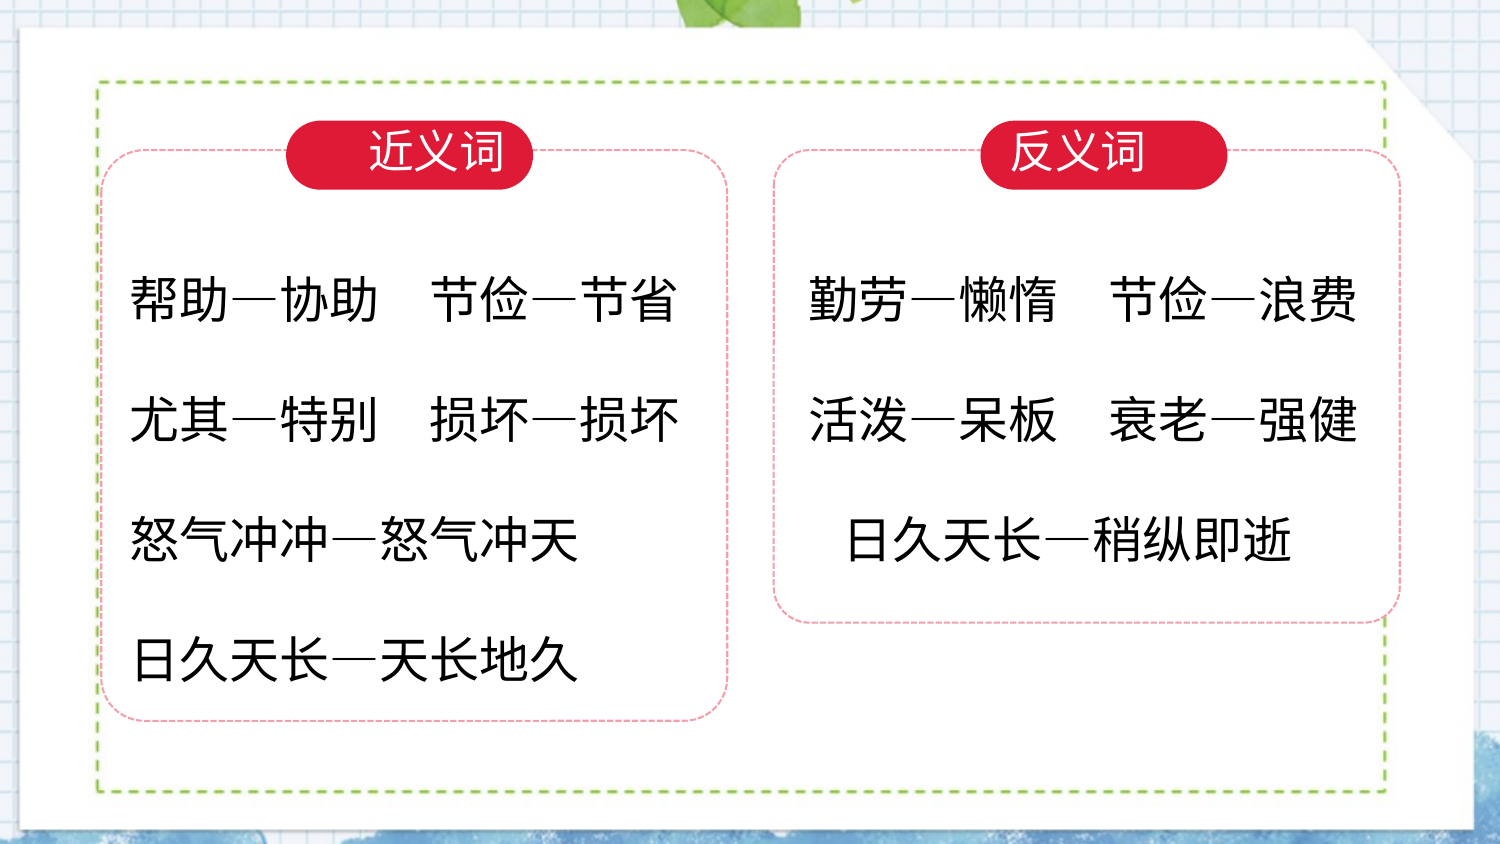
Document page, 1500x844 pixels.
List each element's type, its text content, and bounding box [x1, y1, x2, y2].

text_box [286, 115, 534, 190]
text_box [980, 115, 1228, 190]
text_box 帮助—协助 节俭—节省 尤其—特别 损坏—损坏 怒气冲冲—怒气冲天 日久天长—天长地久 [114, 201, 728, 696]
text_box 勤劳—懒惰 节俭—浪费 活泼—呆板 衰老—强健 日久天长—稍纵即逝 [793, 201, 1376, 576]
picture [0, 0, 1500, 844]
text_box [772, 149, 1401, 624]
text_box [100, 149, 729, 722]
